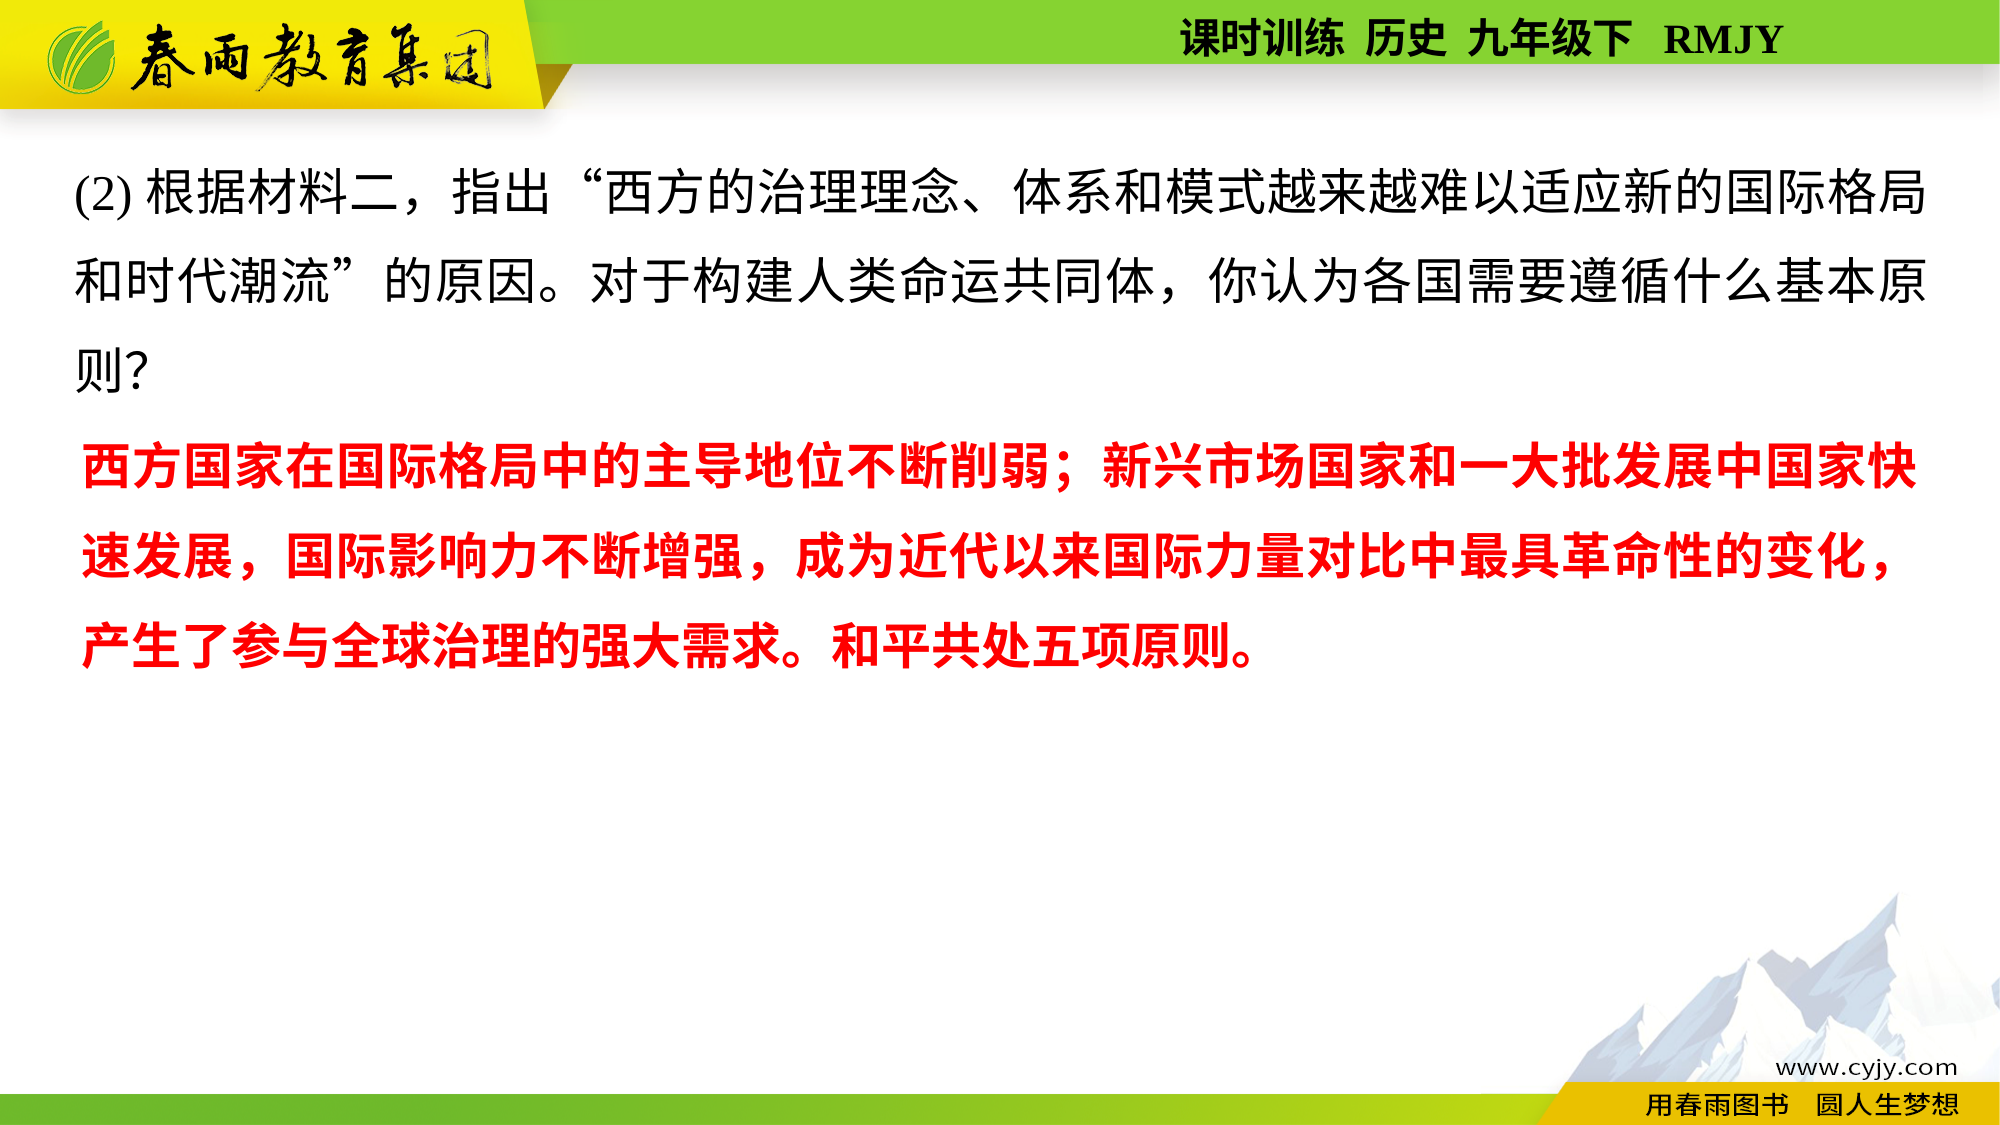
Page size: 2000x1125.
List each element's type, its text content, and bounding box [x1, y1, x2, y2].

list (2)根据材料二，指出“西方的治理理念、体系和模式越来越难以适应新的国际格局和时代潮流”的原因。对于构建人类命运共同体，你认为各国需要遵循什么基本原则？ [59, 122, 1944, 399]
text_box 西方国家在国际格局中的主导地位不断削弱；新兴市场国家和一大批发展中国家快速发展，国际影响力不断增强，成为近代以来国际力量对比中最具革命性的变化，产生了参与全球治理的强大需求。和平共处五项原则。 [66, 397, 1933, 682]
picture [0, 0, 2000, 1125]
